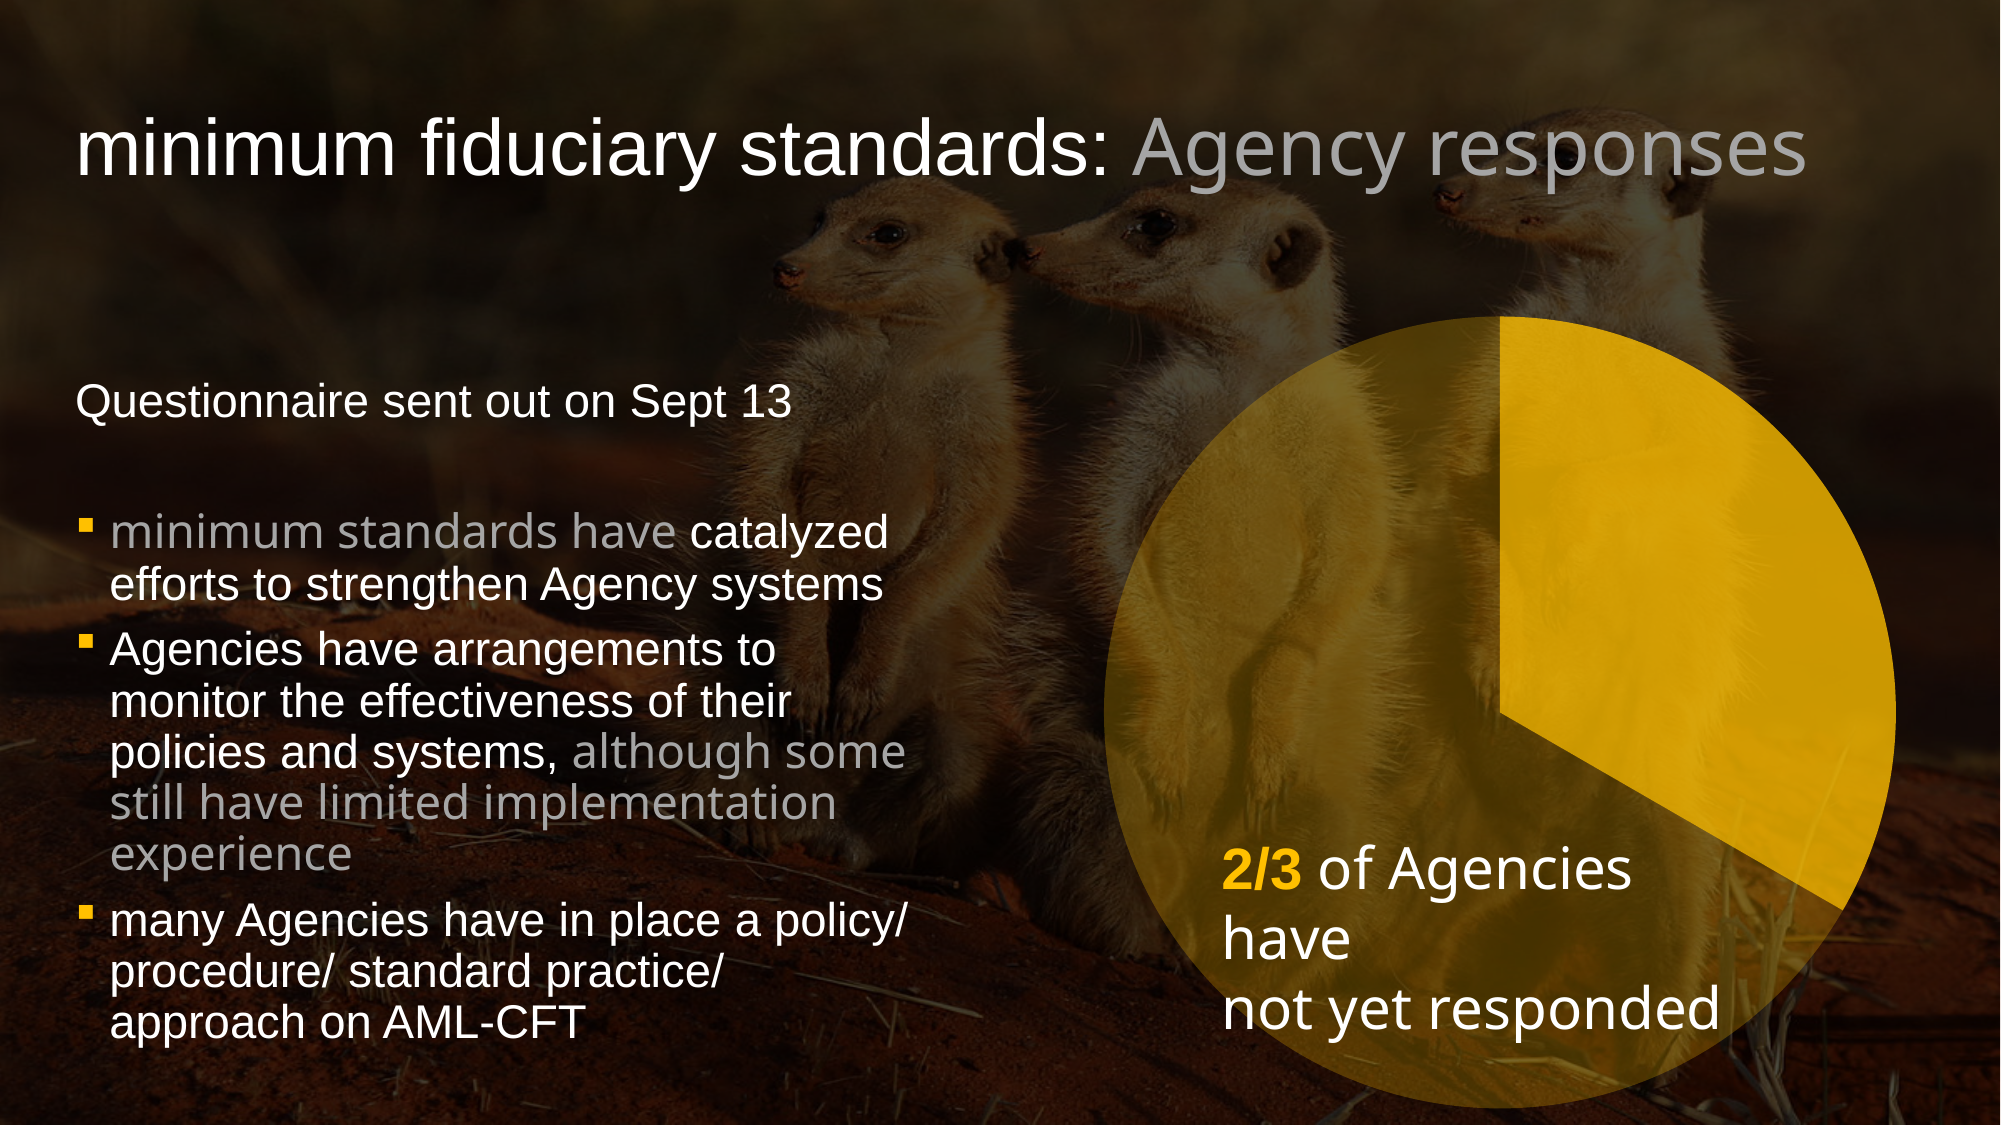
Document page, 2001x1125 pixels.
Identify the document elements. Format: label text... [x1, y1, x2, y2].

title minimum fiduciary standards: Agency responses [0, 0, 2000, 299]
text_box Questionnaire sent out on Sept 13 minimum standards have catalyzed efforts to strengthen Agency systems Agencies have arrangements to monitor the effectiveness of their policies and systems, although some still have limited implementation experience many Agencies have in place a policy/ procedure/ standard practice/ approach on AML-CFT [0, 299, 999, 1125]
chart [999, 299, 2000, 1125]
